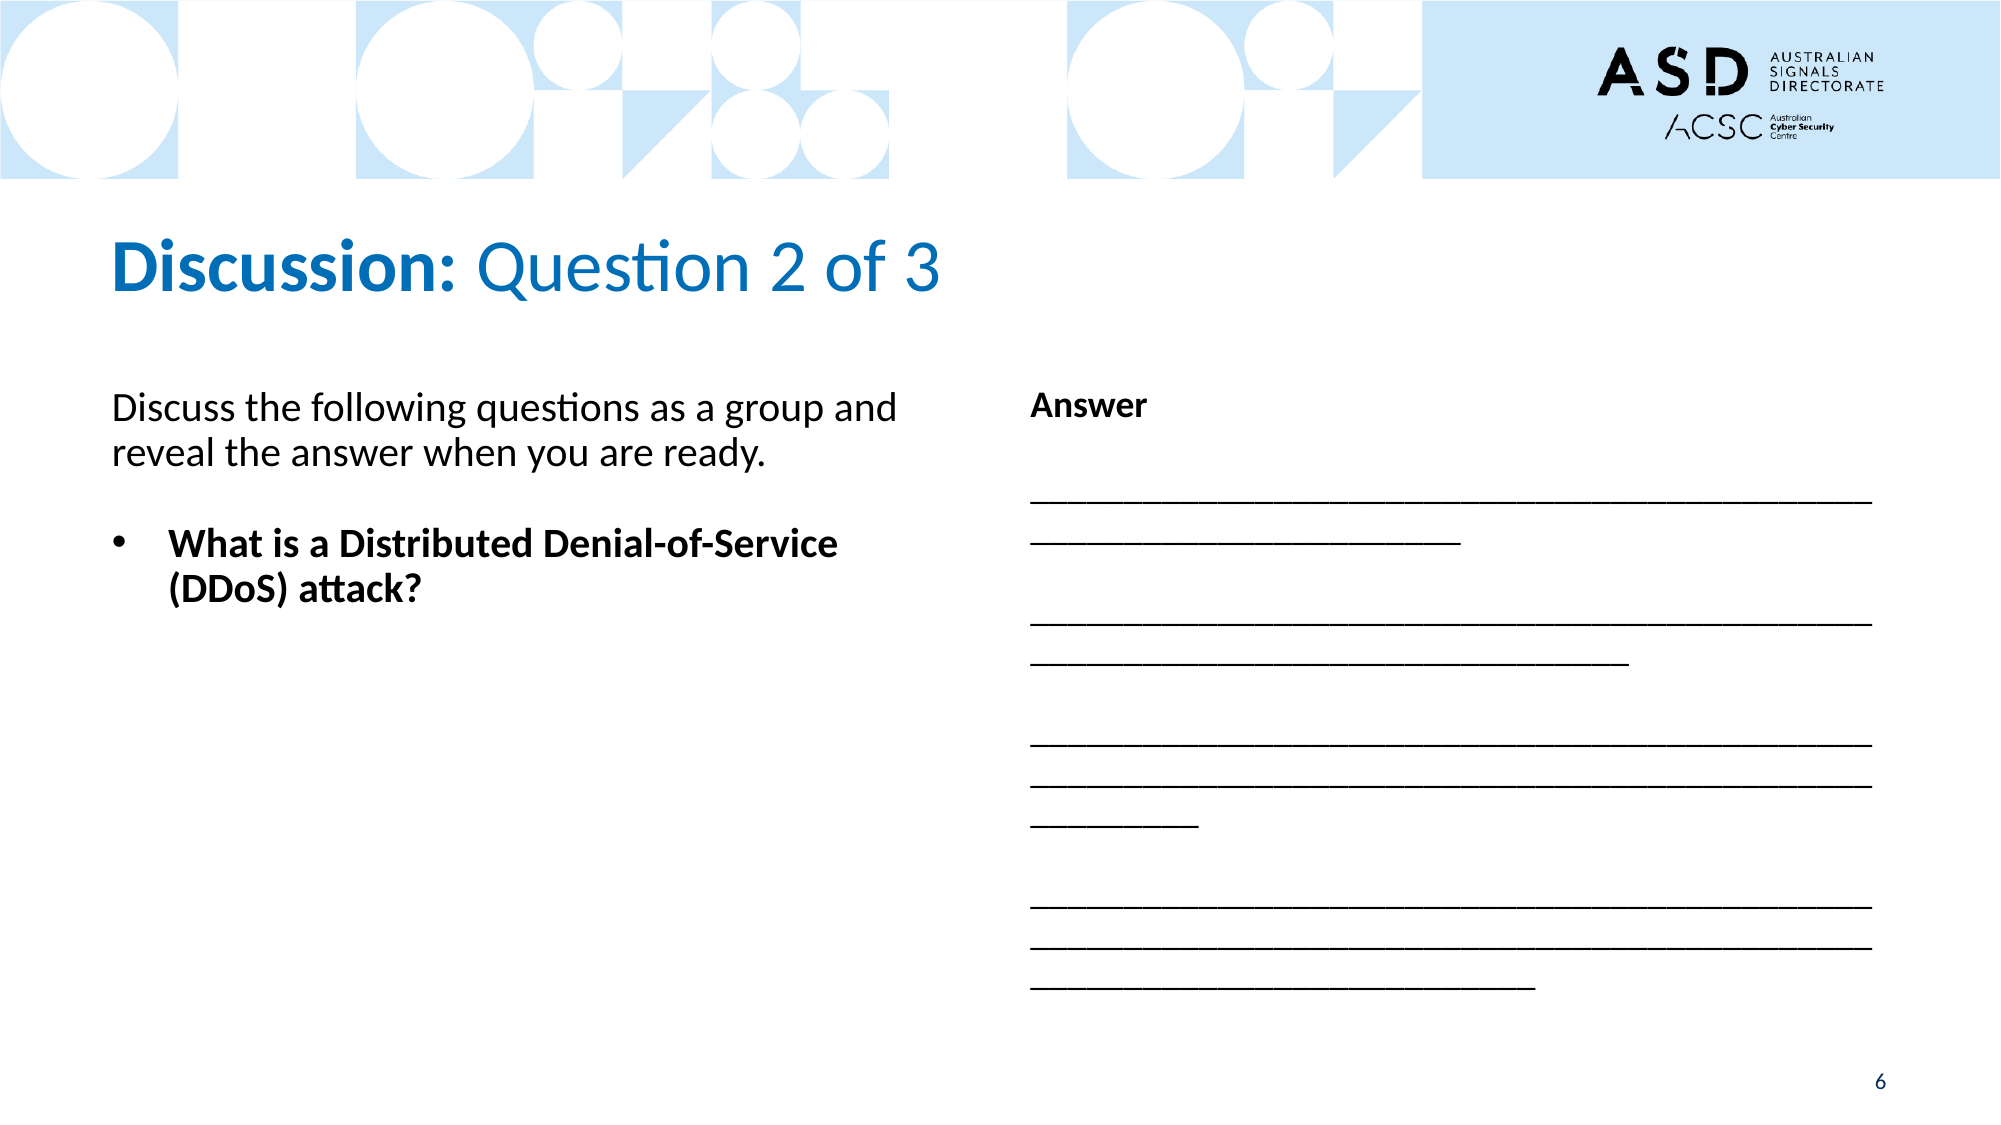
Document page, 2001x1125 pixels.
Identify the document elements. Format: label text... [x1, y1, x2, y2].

slide_number 6 [1799, 1050, 1902, 1111]
title Discussion: Question 2 of 3 [96, 207, 1902, 328]
picture [0, 0, 2001, 179]
list Answer ____________________________________________________________________ _____________________________________________________________________________ ___________________________________________________________________________________________________ _____________________________________________________________________________________________________________________ [1015, 378, 1902, 1007]
list Discuss the following questions as a group and reveal the answer when you are ready. What is a Distributed Denial-of-Service (DDoS) attack? [96, 378, 983, 1007]
